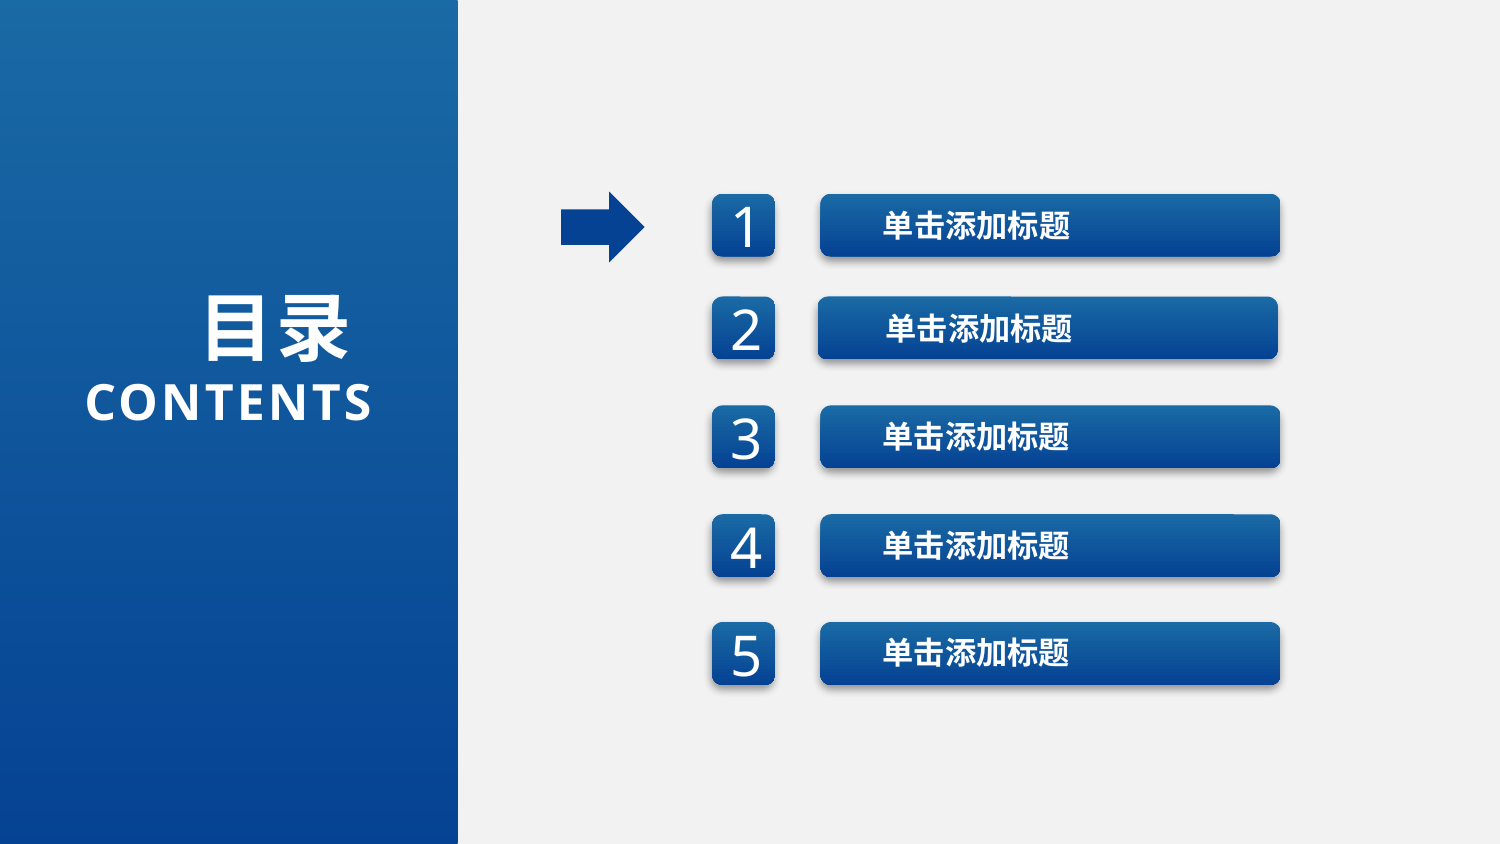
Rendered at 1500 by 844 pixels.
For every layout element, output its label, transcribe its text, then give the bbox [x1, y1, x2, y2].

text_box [820, 405, 1281, 469]
text_box [0, 0, 459, 844]
text_box 4 [711, 513, 777, 579]
text_box 1 [711, 192, 777, 258]
text_box 3 [711, 404, 777, 470]
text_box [820, 193, 1281, 257]
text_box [820, 514, 1281, 578]
text_box 目录 CONTENTS [41, 273, 387, 438]
text_box 5 [711, 620, 777, 686]
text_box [820, 621, 1281, 685]
text_box 2 [711, 295, 777, 361]
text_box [817, 296, 1278, 360]
text_box [559, 189, 647, 265]
